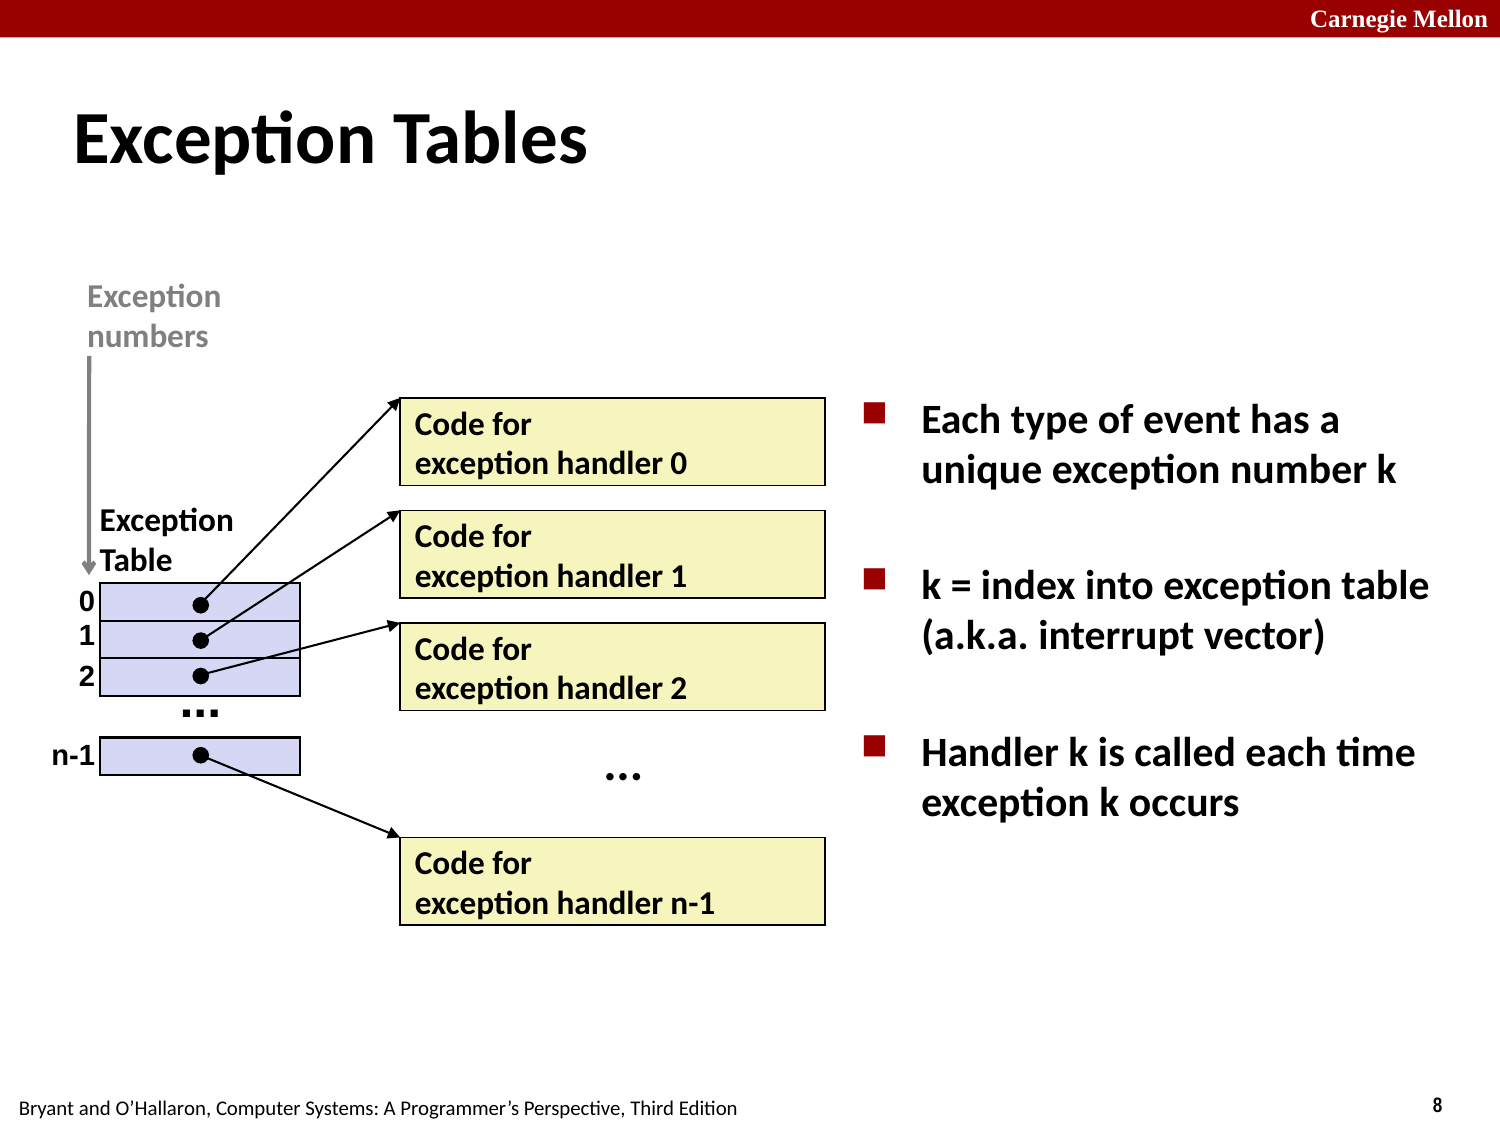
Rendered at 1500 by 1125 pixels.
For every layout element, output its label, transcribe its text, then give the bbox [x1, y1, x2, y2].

title Exception Tables [58, 71, 1305, 197]
text_box Exception numbers [72, 266, 244, 362]
text_box ... [164, 660, 237, 736]
text_box [111, 620, 301, 658]
text_box [237, 658, 301, 696]
text_box [111, 737, 301, 775]
text_box Code for exception handler n-1 [400, 837, 825, 925]
text_box Code for exception handler 2 [400, 622, 825, 711]
text_box [193, 597, 209, 613]
text_box [200, 755, 401, 839]
text_box [111, 583, 286, 620]
text_box [193, 747, 209, 763]
list Each type of event has a unique exception number k k = index into exception table (a.k.a. interrupt vector) Handler k is called each time exception k occurs [849, 383, 1476, 913]
text_box Code for exception handler 0 [400, 397, 825, 486]
text_box Code for exception handler 1 [400, 510, 825, 598]
text_box Exception Table [84, 490, 250, 586]
text_box n-1 [36, 729, 111, 779]
text_box [200, 510, 401, 641]
text_box [200, 620, 400, 676]
text_box 2 [64, 650, 111, 700]
text_box 1 [64, 608, 111, 650]
text_box ... [588, 723, 658, 798]
text_box 0 [64, 575, 111, 608]
text_box [200, 397, 400, 605]
text_box [193, 633, 209, 648]
text_box [111, 658, 261, 696]
text_box [234, 583, 301, 620]
